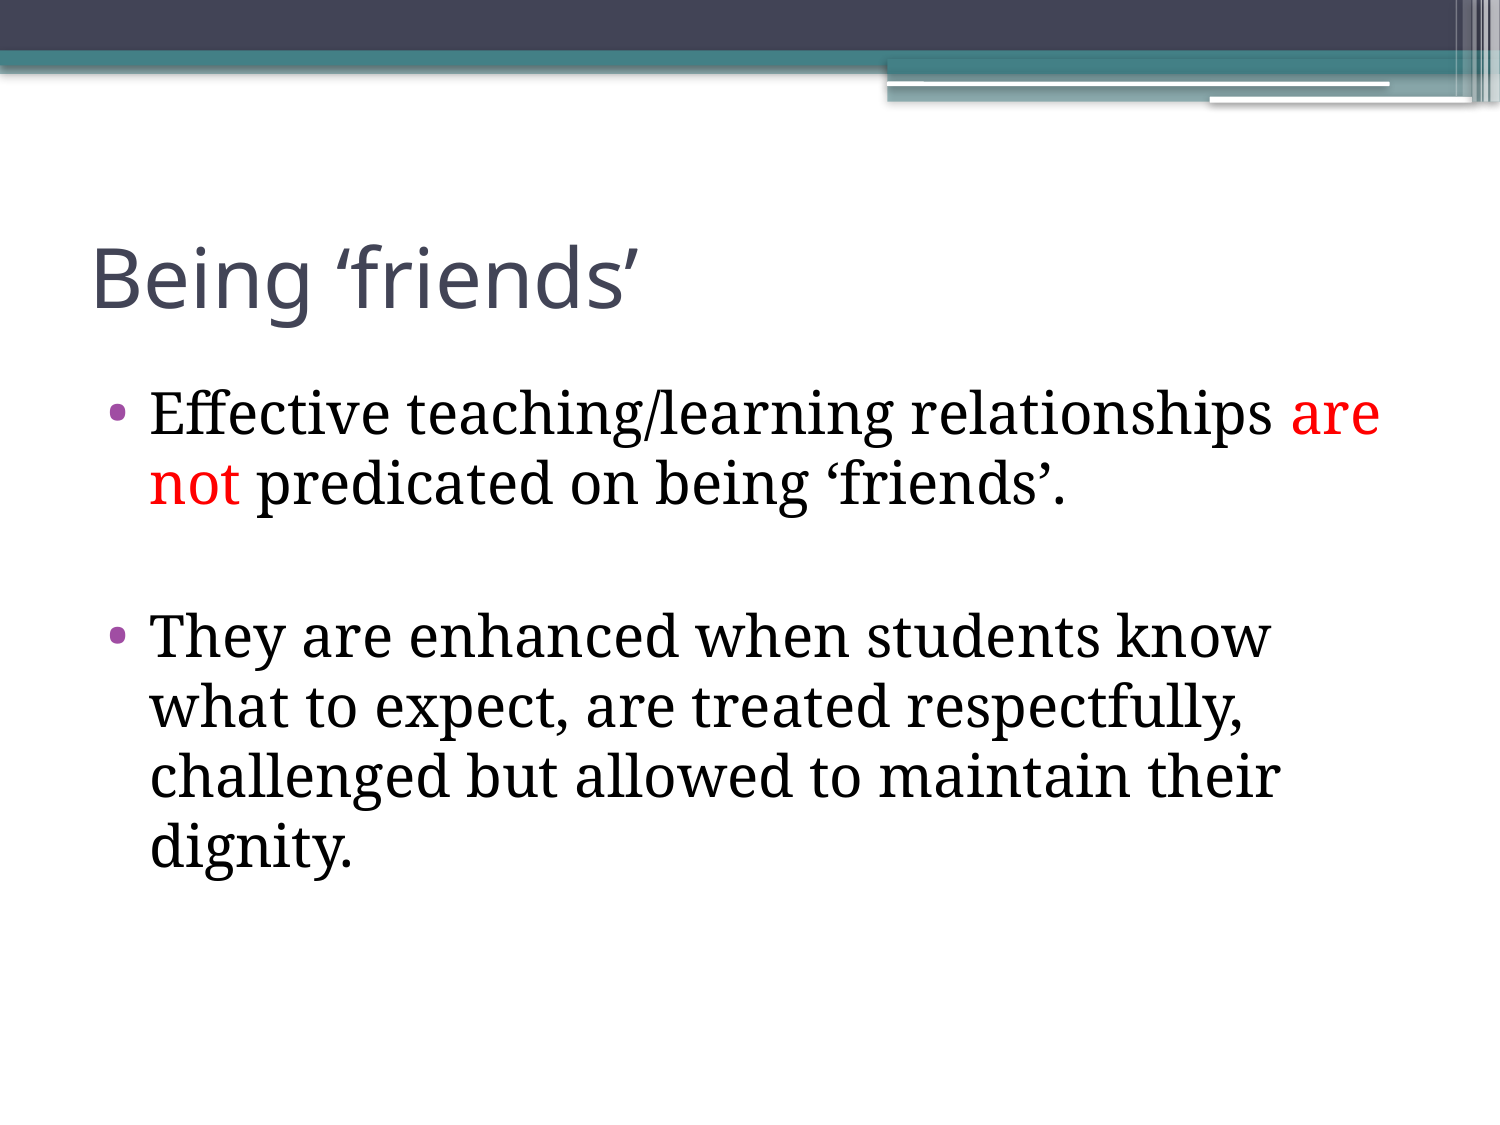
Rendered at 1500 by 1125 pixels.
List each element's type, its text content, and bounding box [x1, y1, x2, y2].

list Effective teaching/learning relationships are not predicated on being ‘friends’. They are enhanced when students know what to expect, are treated respectfully, challenged but allowed to maintain their dignity. [75, 368, 1425, 1079]
title Being ‘friends’ [75, 187, 1425, 363]
